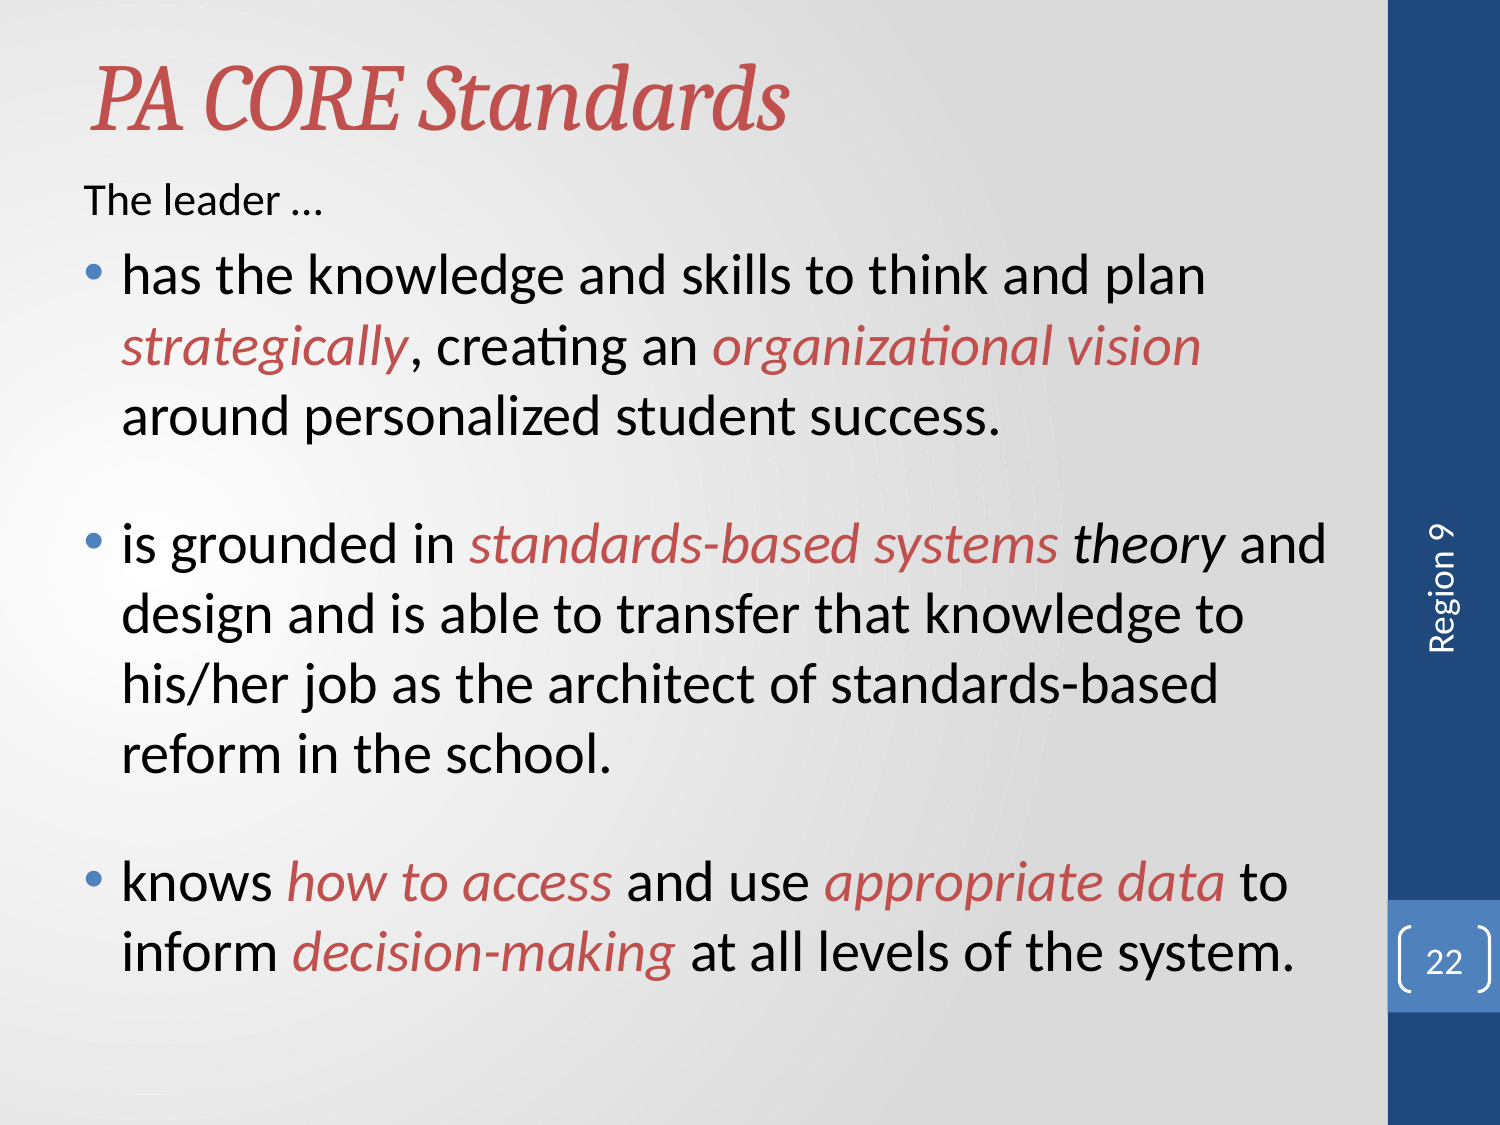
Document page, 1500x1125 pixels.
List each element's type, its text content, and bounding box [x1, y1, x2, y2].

slide_number 22 [1397, 925, 1492, 994]
title PA CORE Standards [75, 37, 1425, 147]
list The leader … has the knowledge and skills to think and plan strategically, creating an organizational vision around personalized student success. is grounded in standards-based systems theory and design and is able to transfer that knowledge to his/her job as the architect of standards-based reform in the school. knows how to access and use appropriate data to inform decision-making at all levels of the system. [50, 162, 1350, 1076]
footer Region 9 [1408, 500, 1469, 889]
